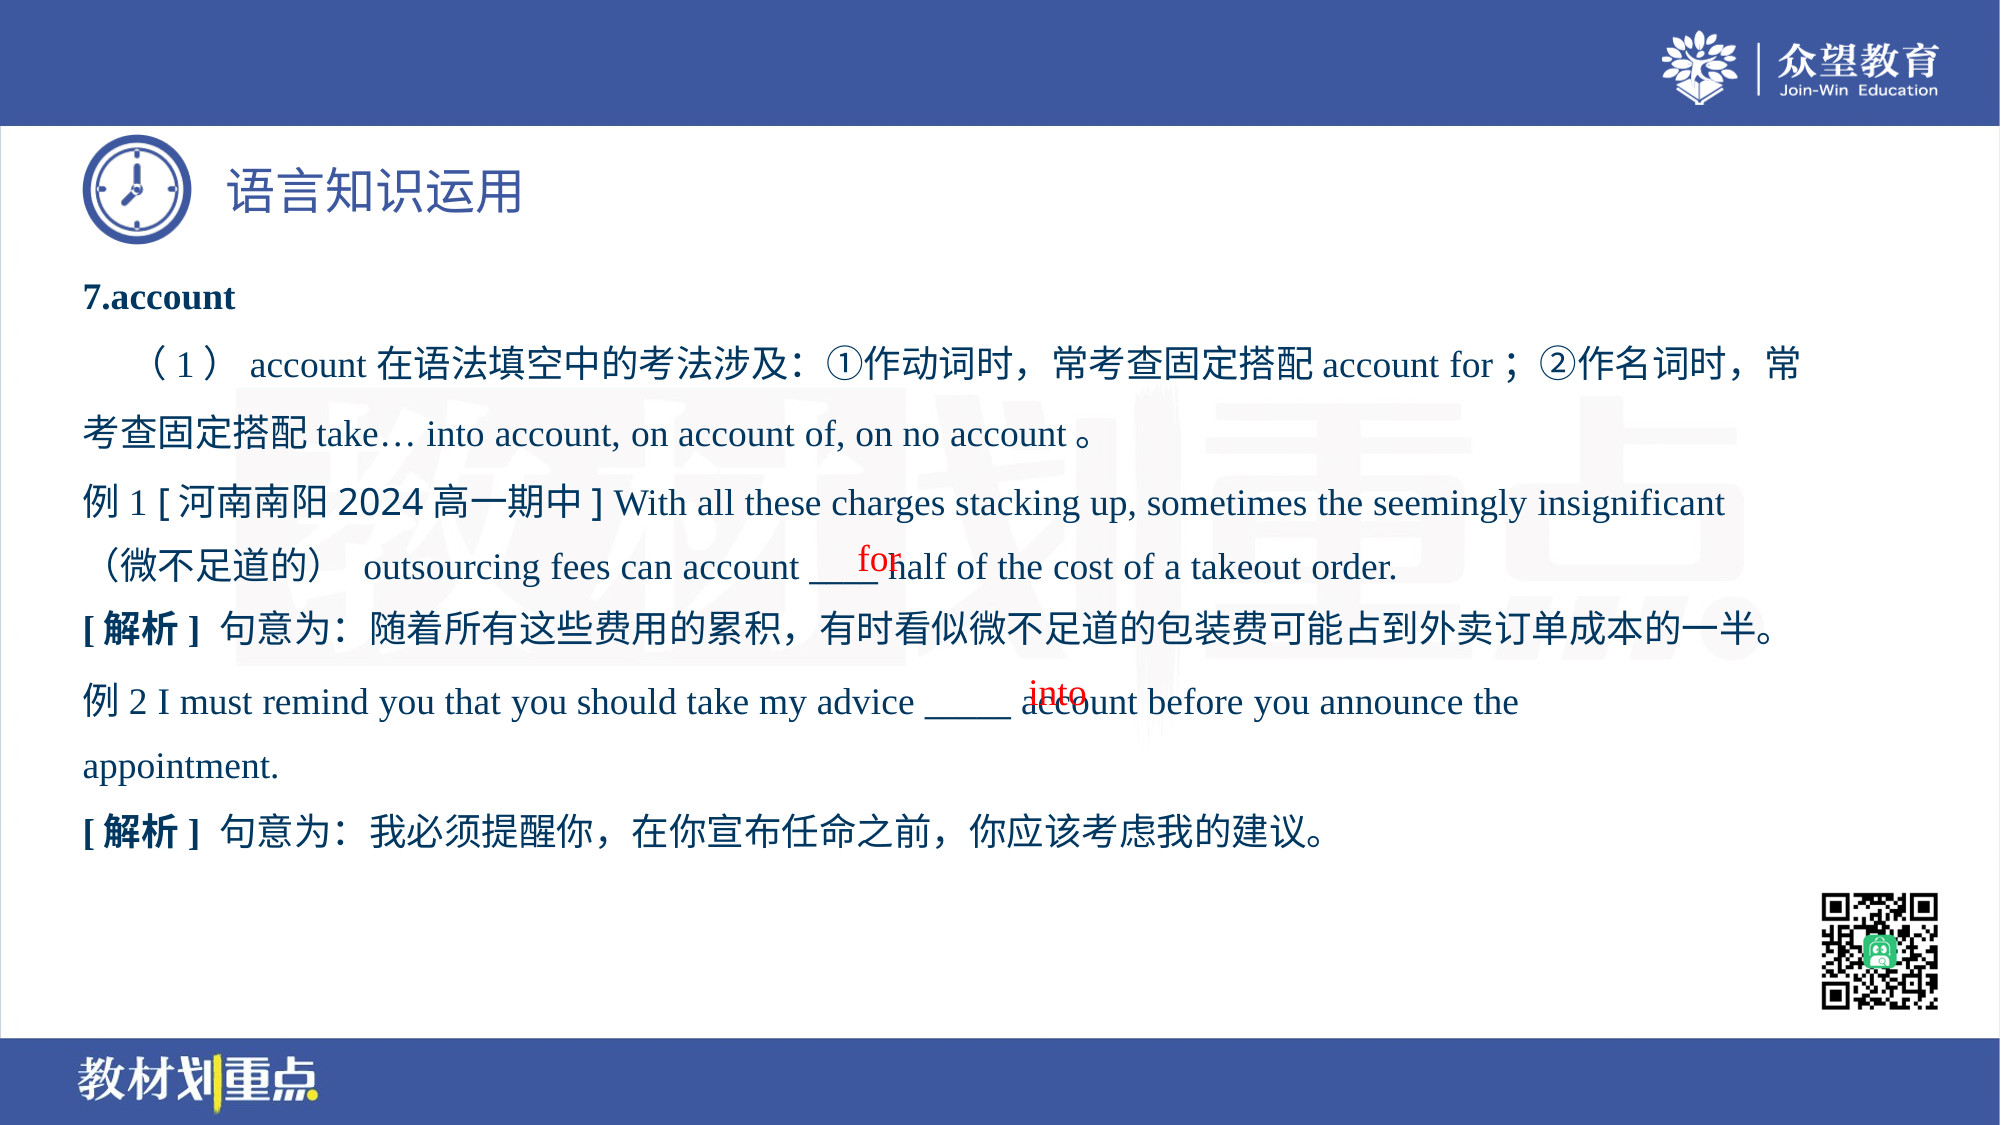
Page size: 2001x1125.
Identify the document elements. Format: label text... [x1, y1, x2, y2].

picture [0, 0, 2000, 1125]
text_box into [1014, 647, 1101, 706]
text_box [解析] 句意为：随着所有这些费用的累积，有时看似微不足道的包装费可能占到外卖订单成本的一半。 [82, 585, 1817, 644]
text_box 例2 I must remind you that you should take my advice _____ account before you announce the appointment. [82, 652, 1817, 780]
text_box for [843, 514, 915, 573]
text_box [解析] 句意为：我必须提醒你，在你宣布任命之前，你应该考虑我的建议。 [82, 788, 1817, 847]
text_box 7.account （1）account在语法填空中的考法涉及：①作动词时，常考查固定搭配account for；②作名词时，常 考查固定搭配take… into account, on account of, on no account。 例1 [河南南阳2024高一期中] With all these charges stacking up, sometimes the seemingly insignificant （微不足道的） outsourcing fees can account ____ half of the cost of a takeout order. [82, 247, 1817, 581]
